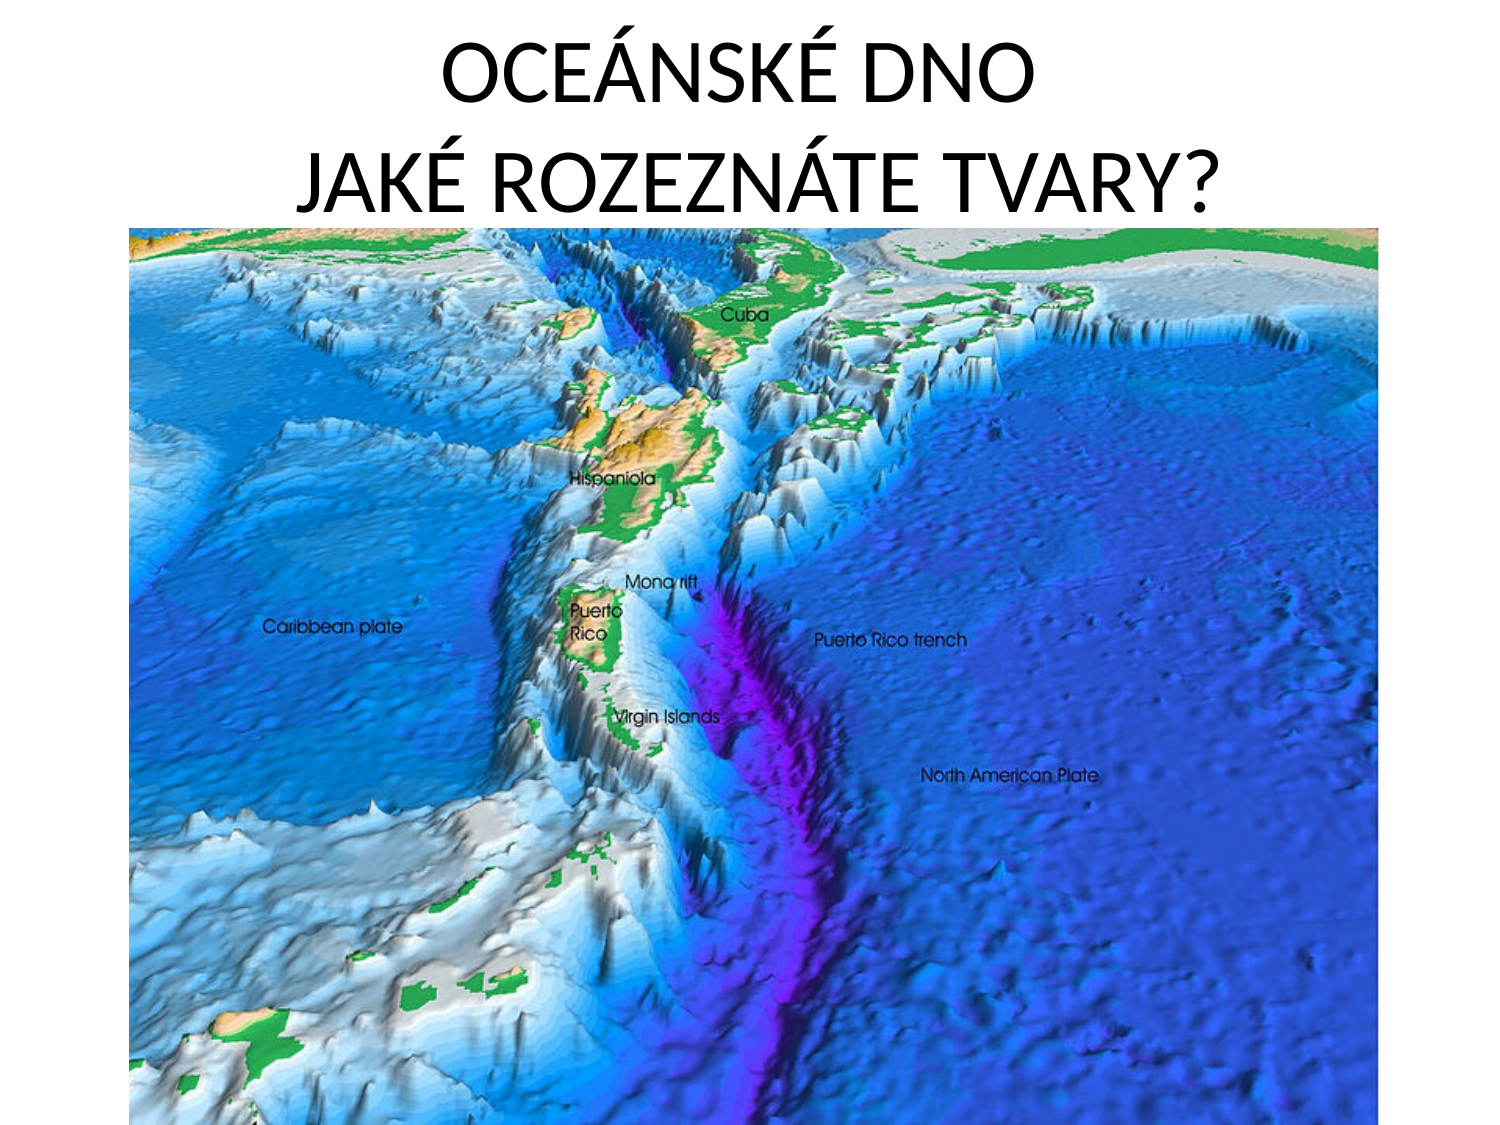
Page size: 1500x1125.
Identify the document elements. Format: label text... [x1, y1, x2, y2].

picture [129, 228, 1380, 1125]
title OCEÁNSKÉ DNO JAKÉ ROZEZNÁTE TVARY? [112, 0, 1388, 242]
